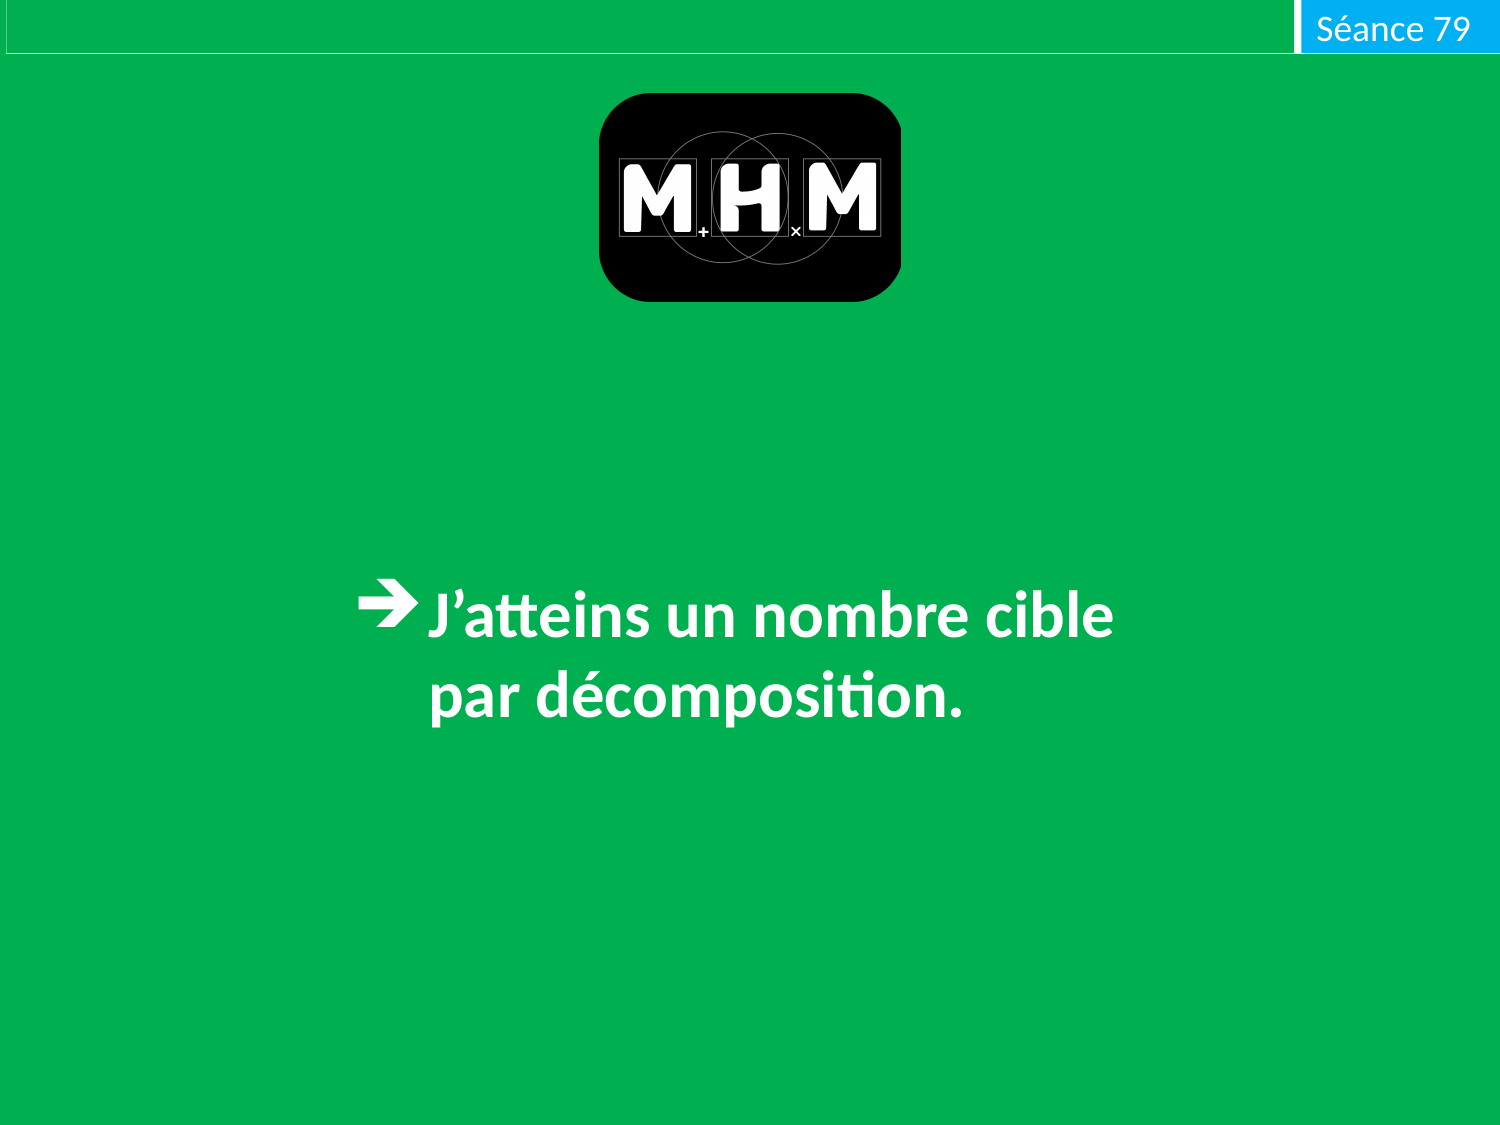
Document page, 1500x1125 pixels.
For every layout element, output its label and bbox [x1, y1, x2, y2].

text_box [0, 54, 1500, 1125]
